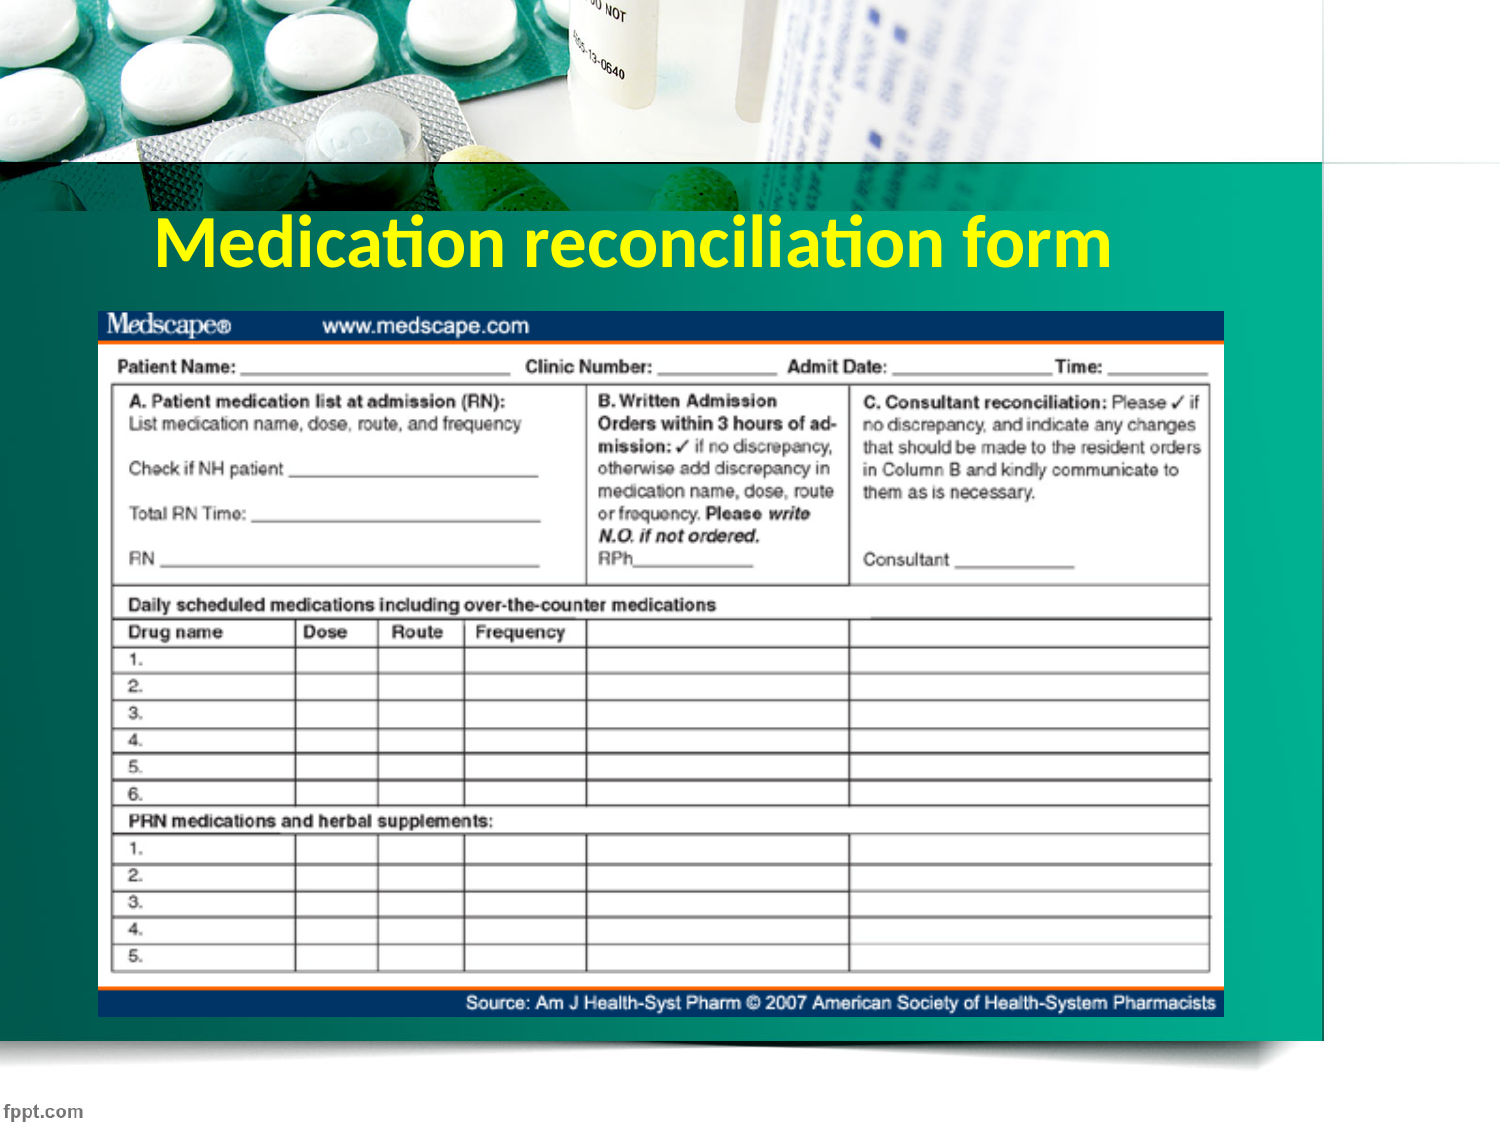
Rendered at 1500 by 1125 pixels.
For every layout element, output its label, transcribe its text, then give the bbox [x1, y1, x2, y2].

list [98, 311, 1224, 1017]
title Medication reconciliation form [0, 136, 1299, 325]
picture [0, 0, 1500, 1125]
